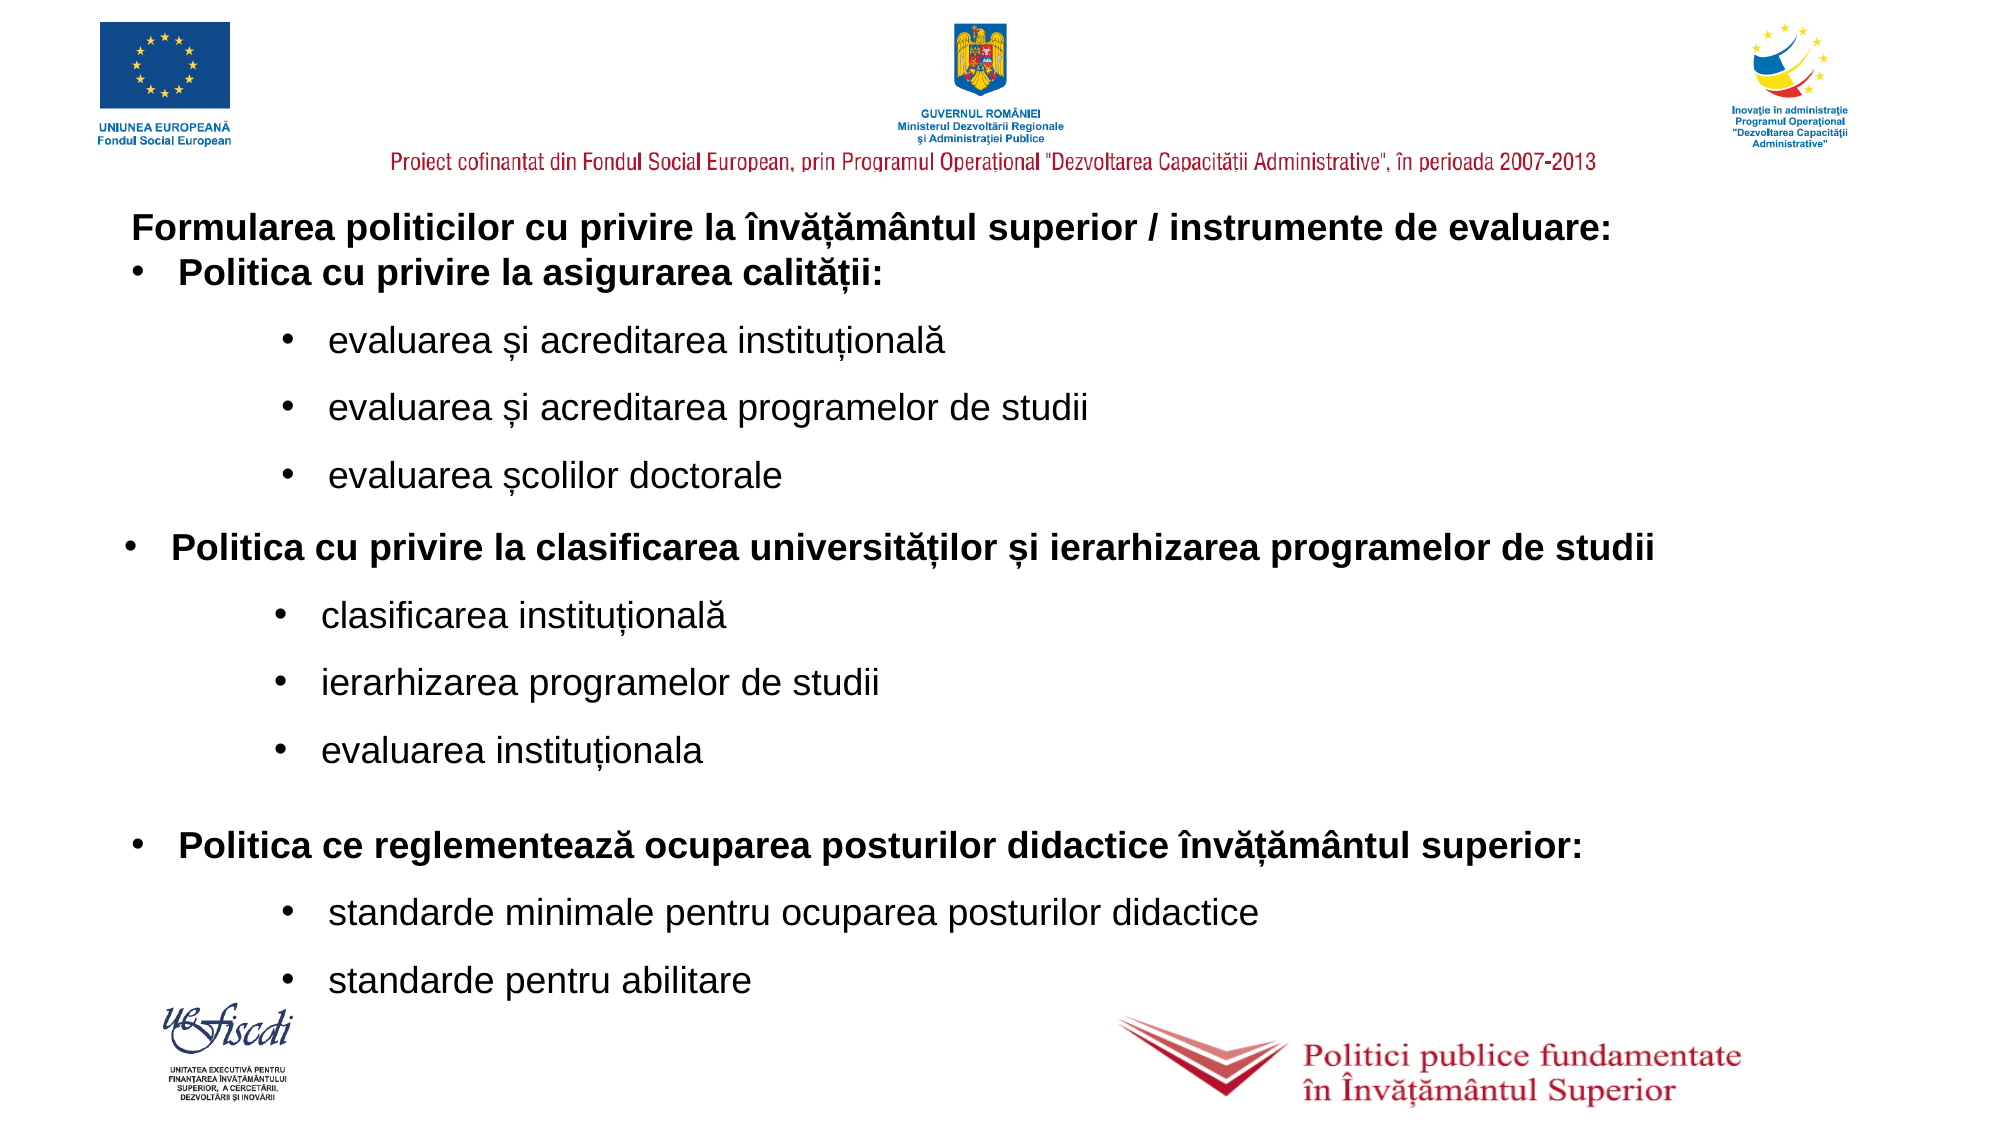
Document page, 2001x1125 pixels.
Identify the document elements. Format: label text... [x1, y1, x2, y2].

picture [91, 18, 234, 149]
picture [1726, 18, 1852, 149]
picture [390, 18, 1597, 173]
text_box Politica cu privire la clasificarea universităților și ierarhizarea programelor de studii clasificarea instituțională ierarhizarea programelor de studii evaluarea instituționala [109, 516, 1705, 779]
text_box Politica ce reglementează ocuparea posturilor didactice învățământul superior: standarde minimale pentru ocuparea posturilor didactice standarde pentru abilitare [116, 813, 1600, 1054]
picture [1103, 1001, 1750, 1109]
text_box Formularea politicilor cu privire la învățământul superior / instrumente de evaluare: Politica cu privire la asigurarea calității: evaluarea și acreditarea instituțională evaluarea și acreditarea programelor de studii evaluarea școlilor doctorale [116, 196, 1629, 504]
picture [158, 1001, 303, 1109]
